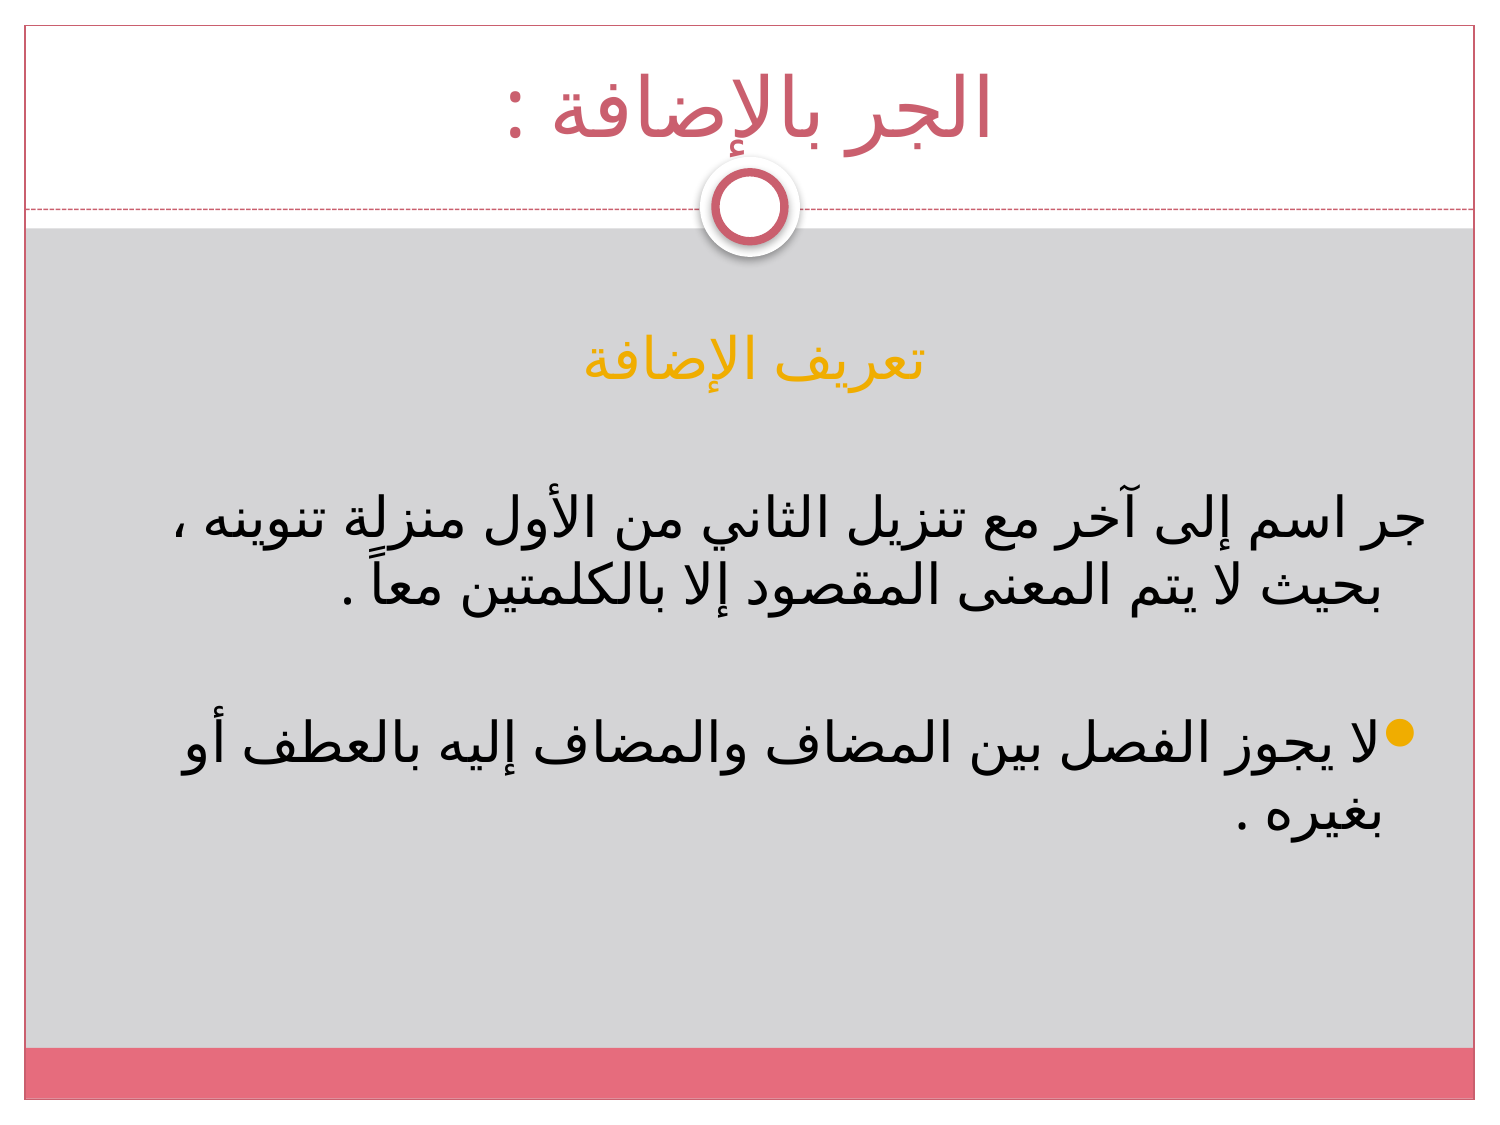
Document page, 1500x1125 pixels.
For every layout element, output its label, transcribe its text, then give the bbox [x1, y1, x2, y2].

list تعريف الإضافة جر اسم إلى آخر مع تنزيل الثاني من الأول منزلة تنوينه ، بحيث لا يتم المعنى المقصود إلا بالكلمتين معاً . لا يجوز الفصل بين المضاف والمضاف إليه بالعطف أو بغيره . [49, 231, 1445, 1001]
title الجر بالإضافة : [49, 37, 1450, 162]
